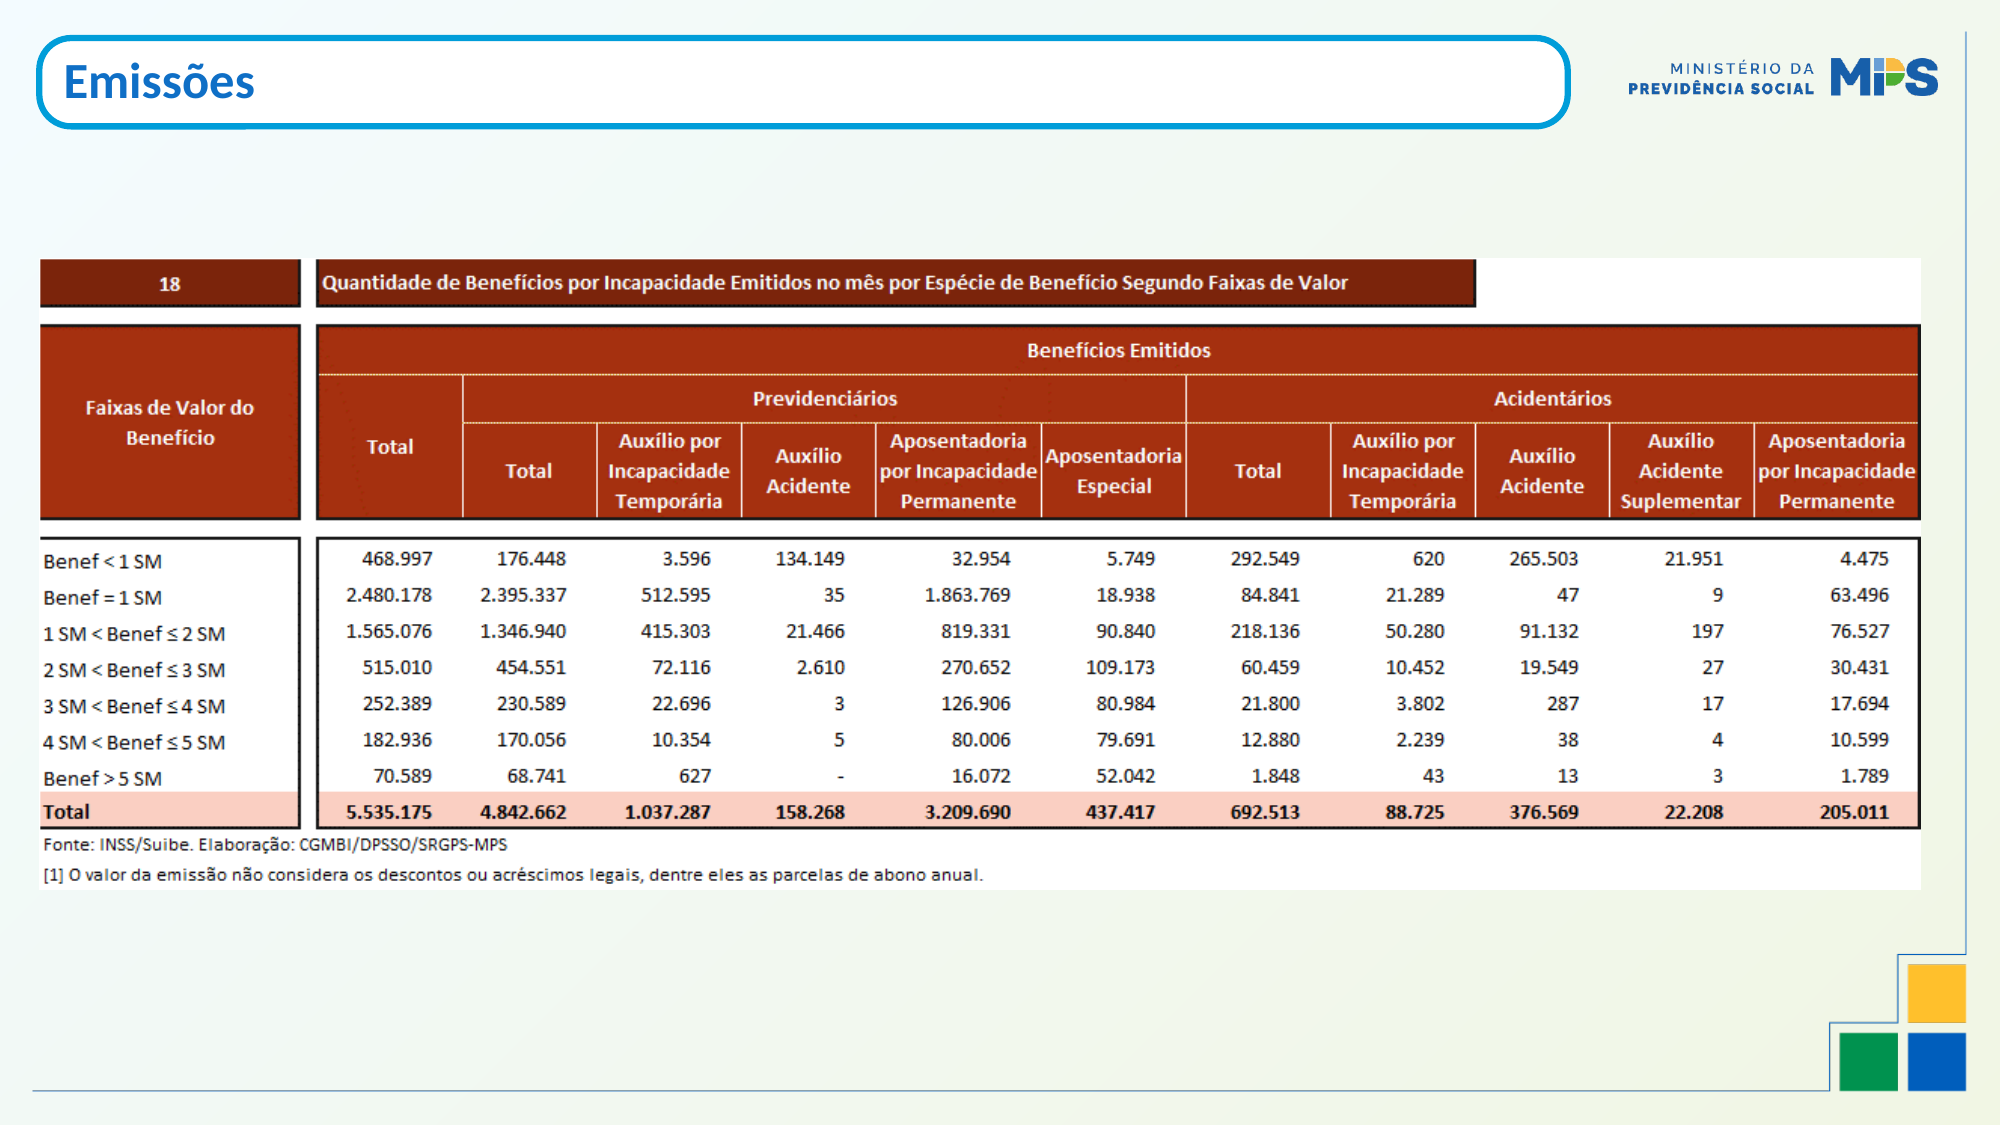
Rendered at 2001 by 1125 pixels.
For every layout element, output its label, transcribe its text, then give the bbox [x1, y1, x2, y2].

text_box Emissões [37, 35, 1570, 129]
picture [0, 0, 2000, 1125]
